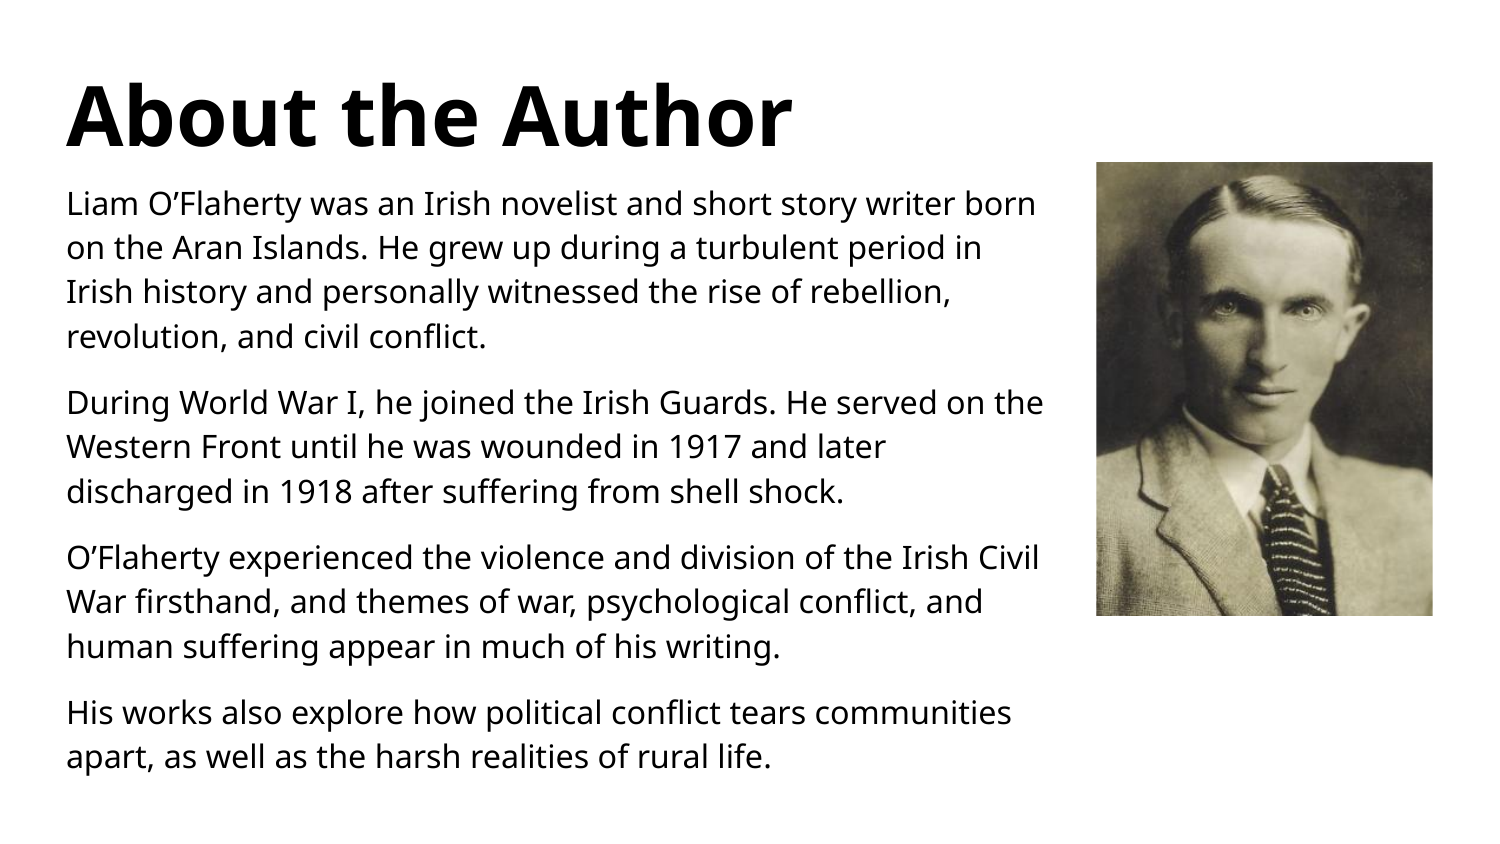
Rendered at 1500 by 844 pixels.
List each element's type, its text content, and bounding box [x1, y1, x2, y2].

list Liam O’Flaherty was an Irish novelist and short story writer born on the Aran Islands. He grew up during a turbulent period in Irish history and personally witnessed the rise of rebellion, revolution, and civil conflict. During World War I, he joined the Irish Guards. He served on the Western Front until he was wounded in 1917 and later discharged in 1918 after suffering from shell shock. O’Flaherty experienced the violence and division of the Irish Civil War firsthand, and themes of war, psychological conflict, and human suffering appear in much of his writing. His works also explore how political conflict tears communities apart, as well as the harsh realities of rural life. [51, 162, 1068, 799]
picture [1096, 161, 1433, 616]
title About the Author [51, 32, 1449, 180]
